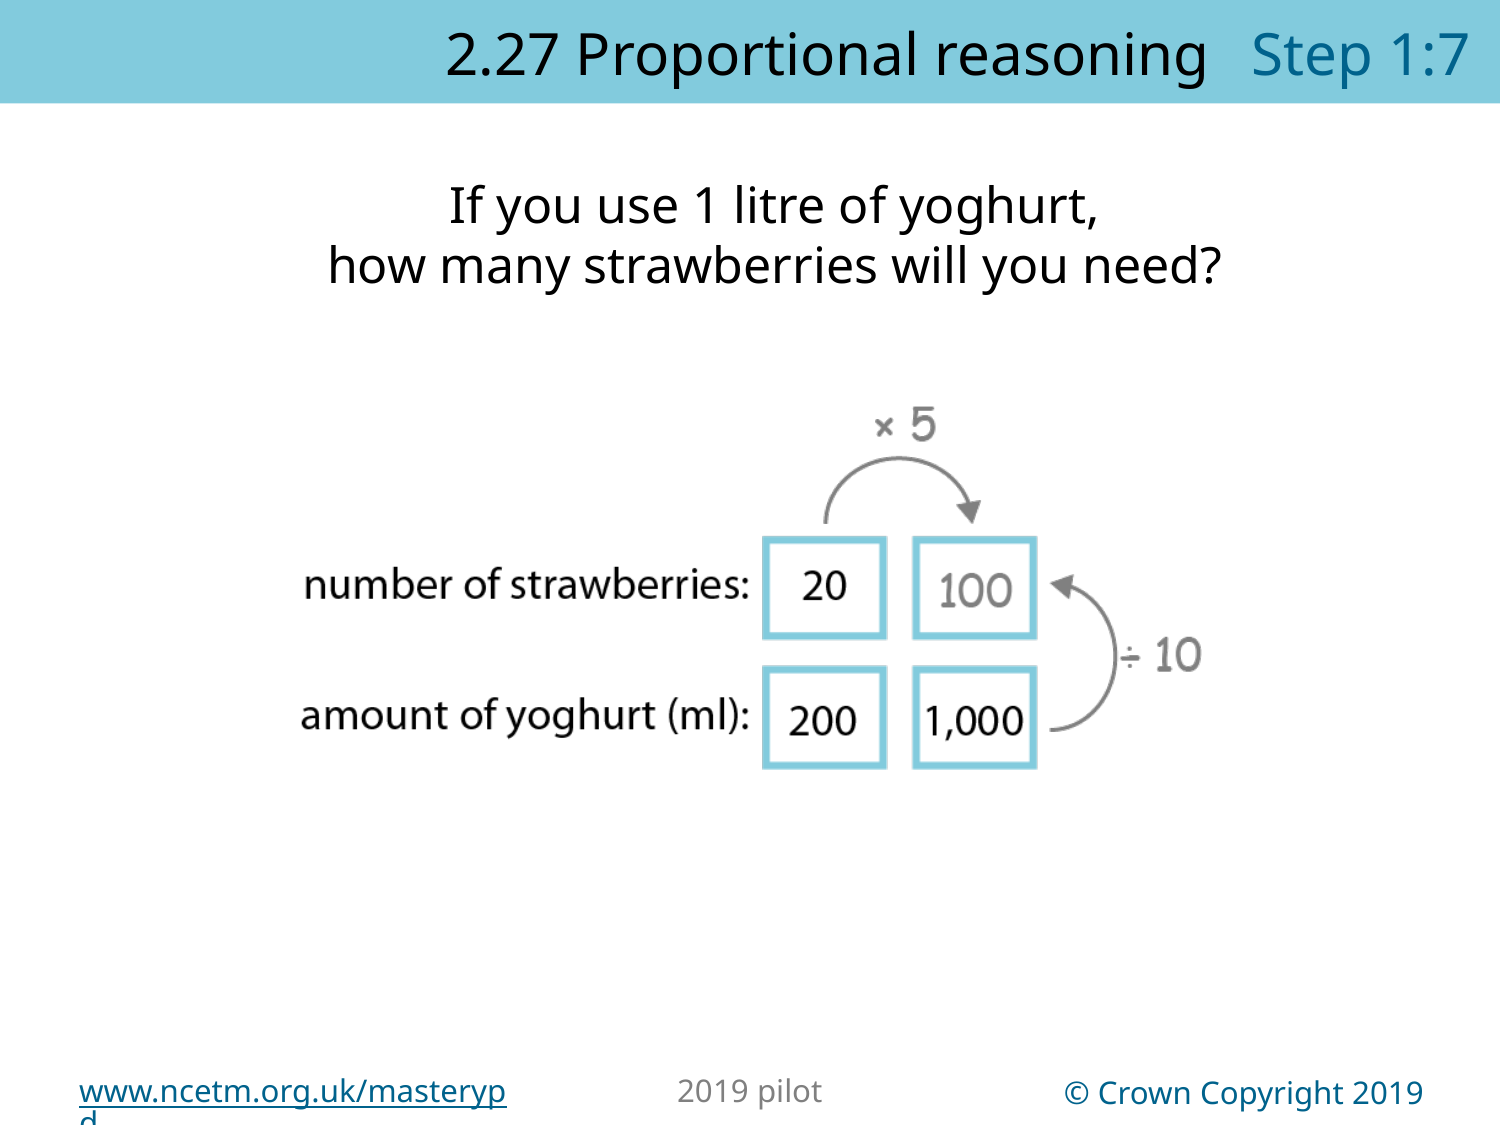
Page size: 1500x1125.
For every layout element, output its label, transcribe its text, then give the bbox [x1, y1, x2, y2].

picture [281, 401, 1219, 770]
list 2.27 Proportional reasoning Step 1:7 [0, 0, 1500, 104]
text_box If you use 1 litre of yoghurt, how many strawberries will you need? [312, 165, 1238, 301]
